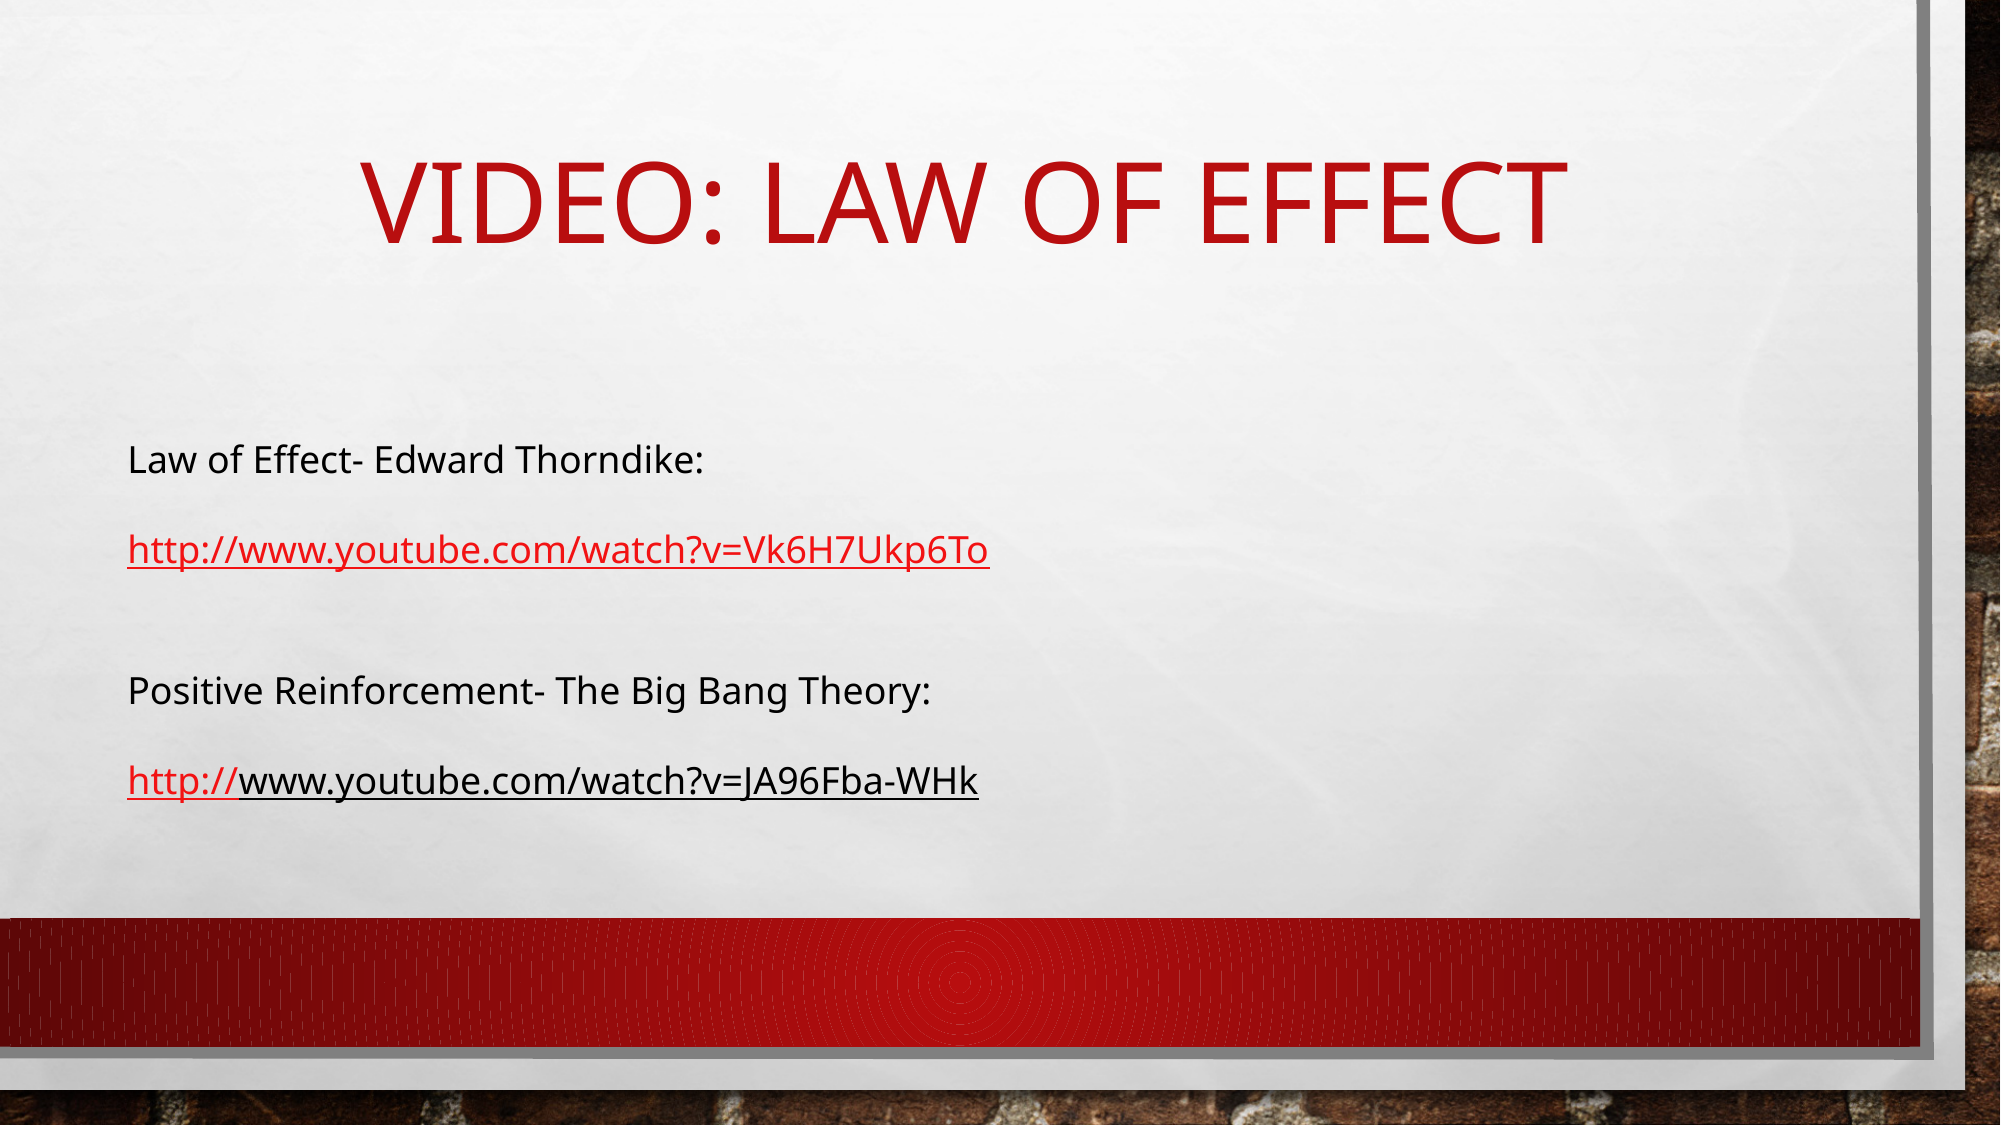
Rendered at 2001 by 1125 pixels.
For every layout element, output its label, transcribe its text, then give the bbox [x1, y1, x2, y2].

title Video: Law of effect [112, 112, 1818, 302]
picture [0, 0, 2000, 1125]
text_box Law of Effect- Edward Thorndike: http://www.youtube.com/watch?v=Vk6H7Ukp6To Positive Reinforcement- The Big Bang Theory: http://www.youtube.com/watch?v=JA96Fba-WHk [112, 428, 1602, 816]
